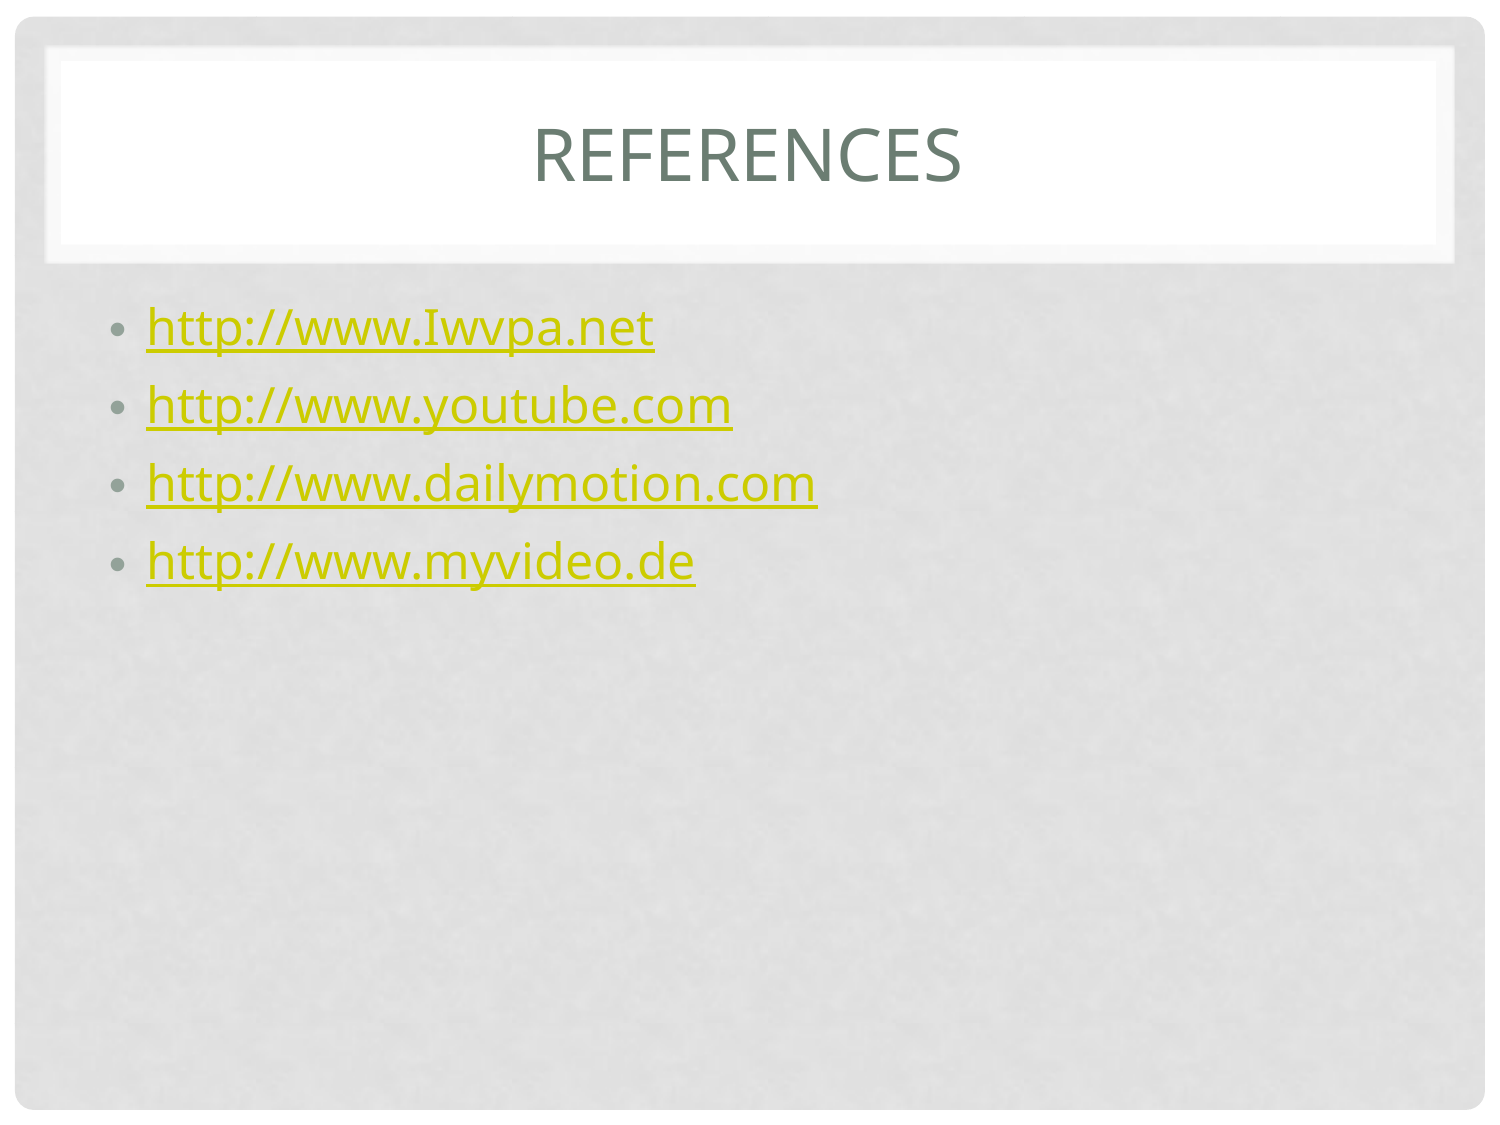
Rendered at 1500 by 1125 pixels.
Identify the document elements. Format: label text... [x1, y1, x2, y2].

list http://www.Iwvpa.net http://www.youtube.com http://www.dailymotion.com http://www.myvideo.de [75, 287, 1425, 1005]
title references [69, 66, 1425, 238]
